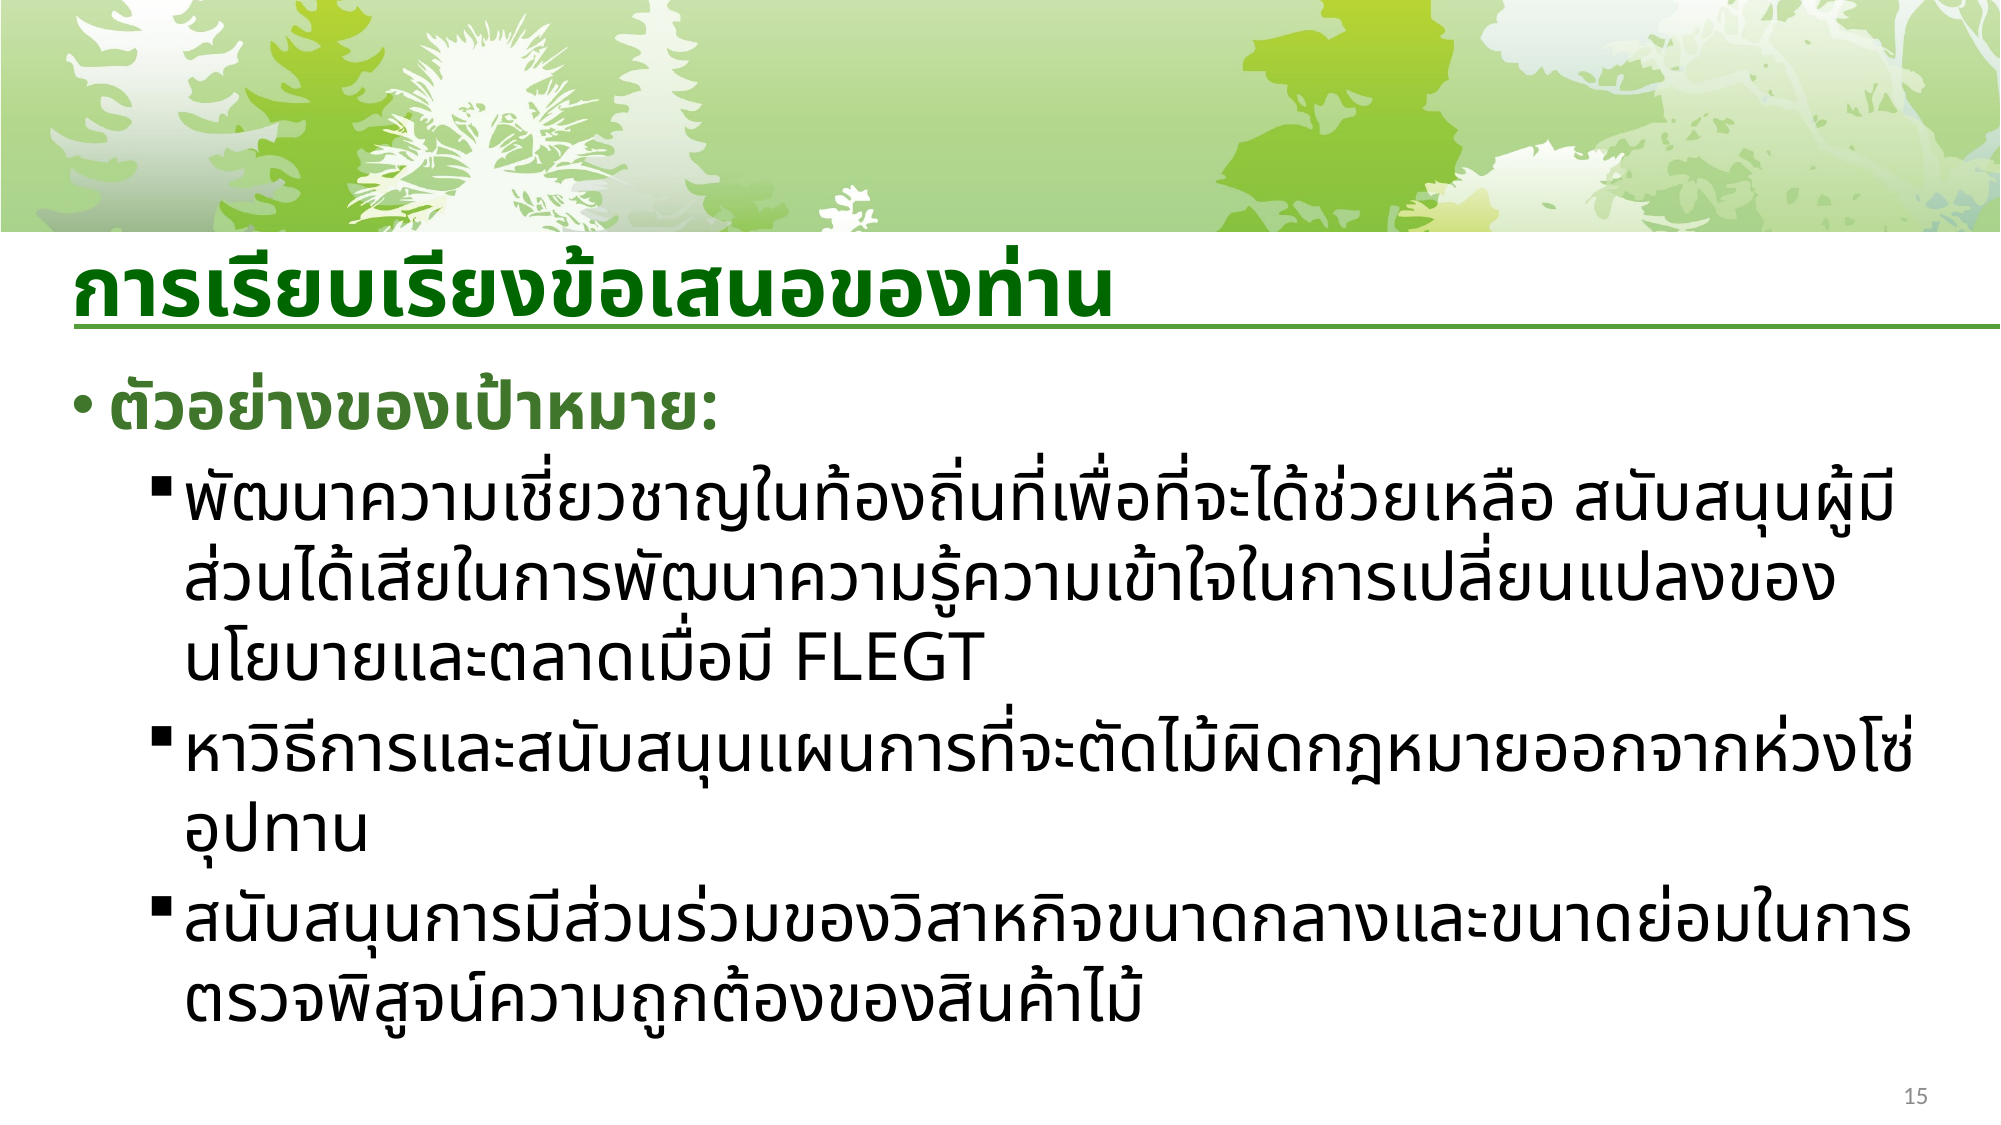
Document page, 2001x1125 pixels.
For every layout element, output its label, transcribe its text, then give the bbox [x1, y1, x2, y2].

picture [0, 0, 2000, 232]
list ตัวอย่างของเป้าหมาย: พัฒนาความเชี่ยวชาญในท้องถิ่นที่เพื่อที่จะได้ช่วยเหลือ สนับสนุนผู้มีส่วนได้เสียในการพัฒนาความรู้ความเข้าใจในการเปลี่ยนแปลงของนโยบายและตลาดเมื่อมี FLEGT หาวิธีการและสนับสนุนแผนการที่จะตัดไม้ผิดกฎหมายออกจากห่วงโซ่อุปทาน สนับสนุนการมีส่วนร่วมของวิสาหกิจขนาดกลางและขนาดย่อมในการตรวจพิสูจน์ความถูกต้องของสินค้าไม้ [56, 364, 1944, 1093]
title การเรียบเรียงข้อเสนอของท่าน [56, 181, 1782, 364]
slide_number 15 [1493, 1065, 1944, 1125]
